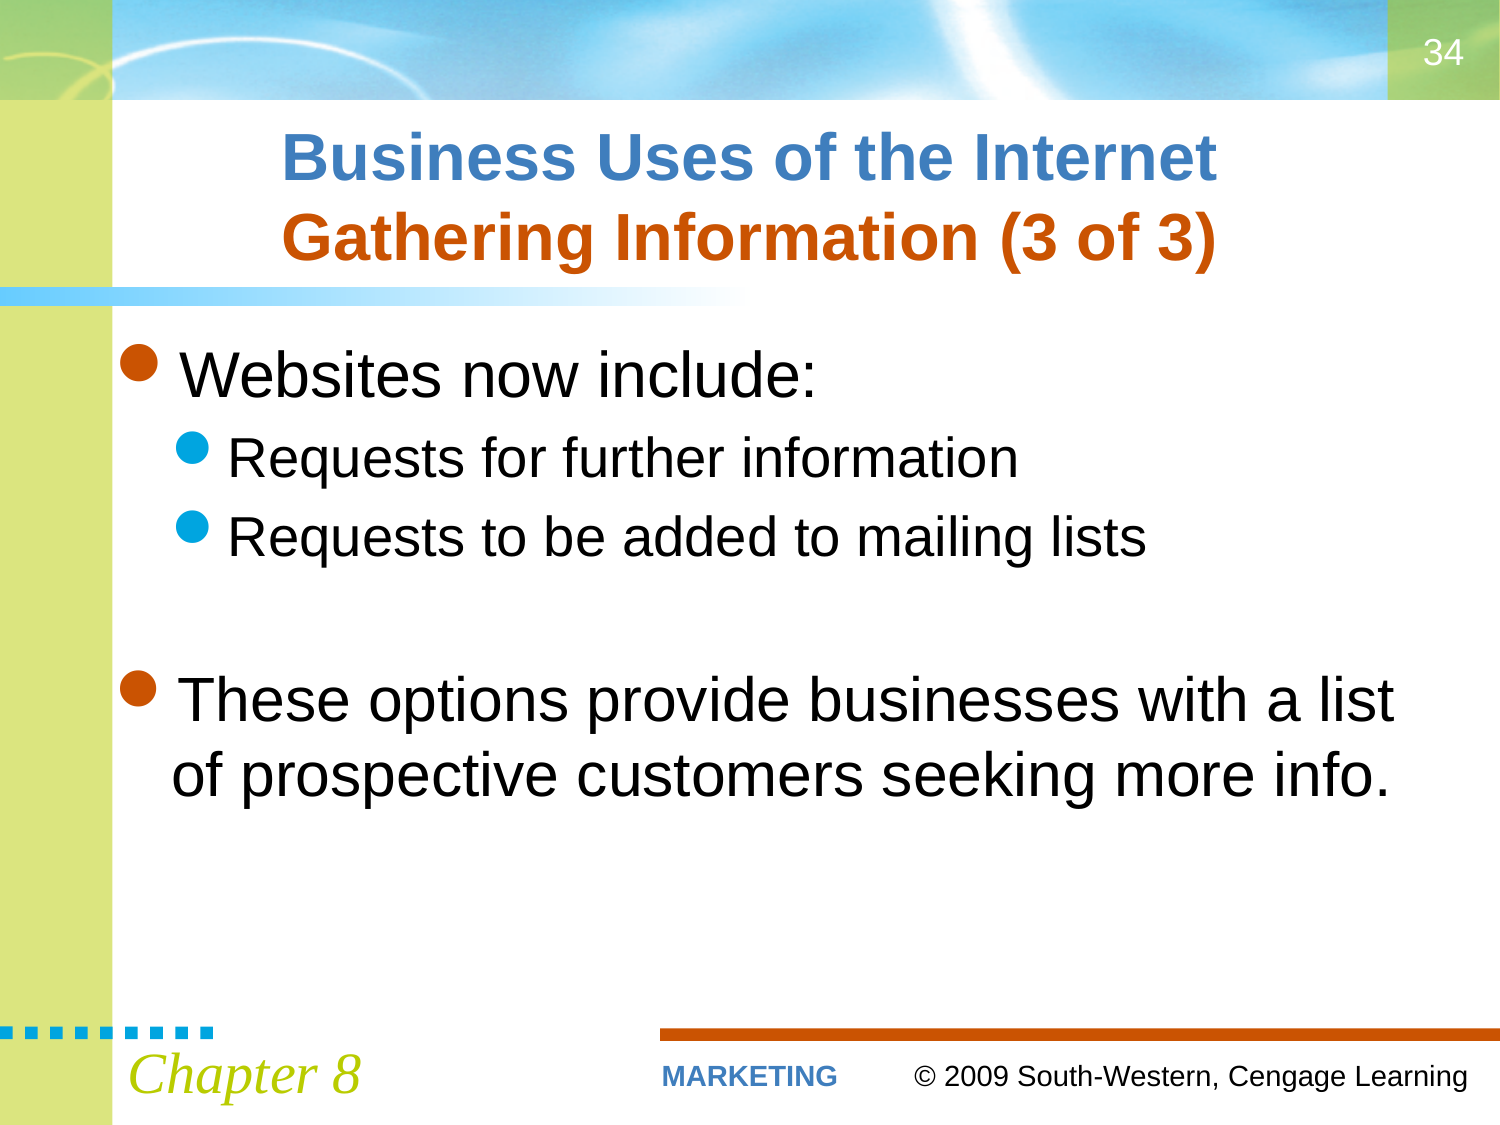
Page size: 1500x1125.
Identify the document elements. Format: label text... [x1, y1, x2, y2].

title Business Uses of the Internet Gathering Information (3 of 3) [112, 99, 1388, 288]
slide_number 34 [1387, 0, 1500, 101]
list Websites now include: Requests for further information Requests to be added to mailing lists These options provide businesses with a list of prospective customers seeking more info. [99, 324, 1476, 1001]
footer Chapter 8 [112, 1012, 638, 1113]
